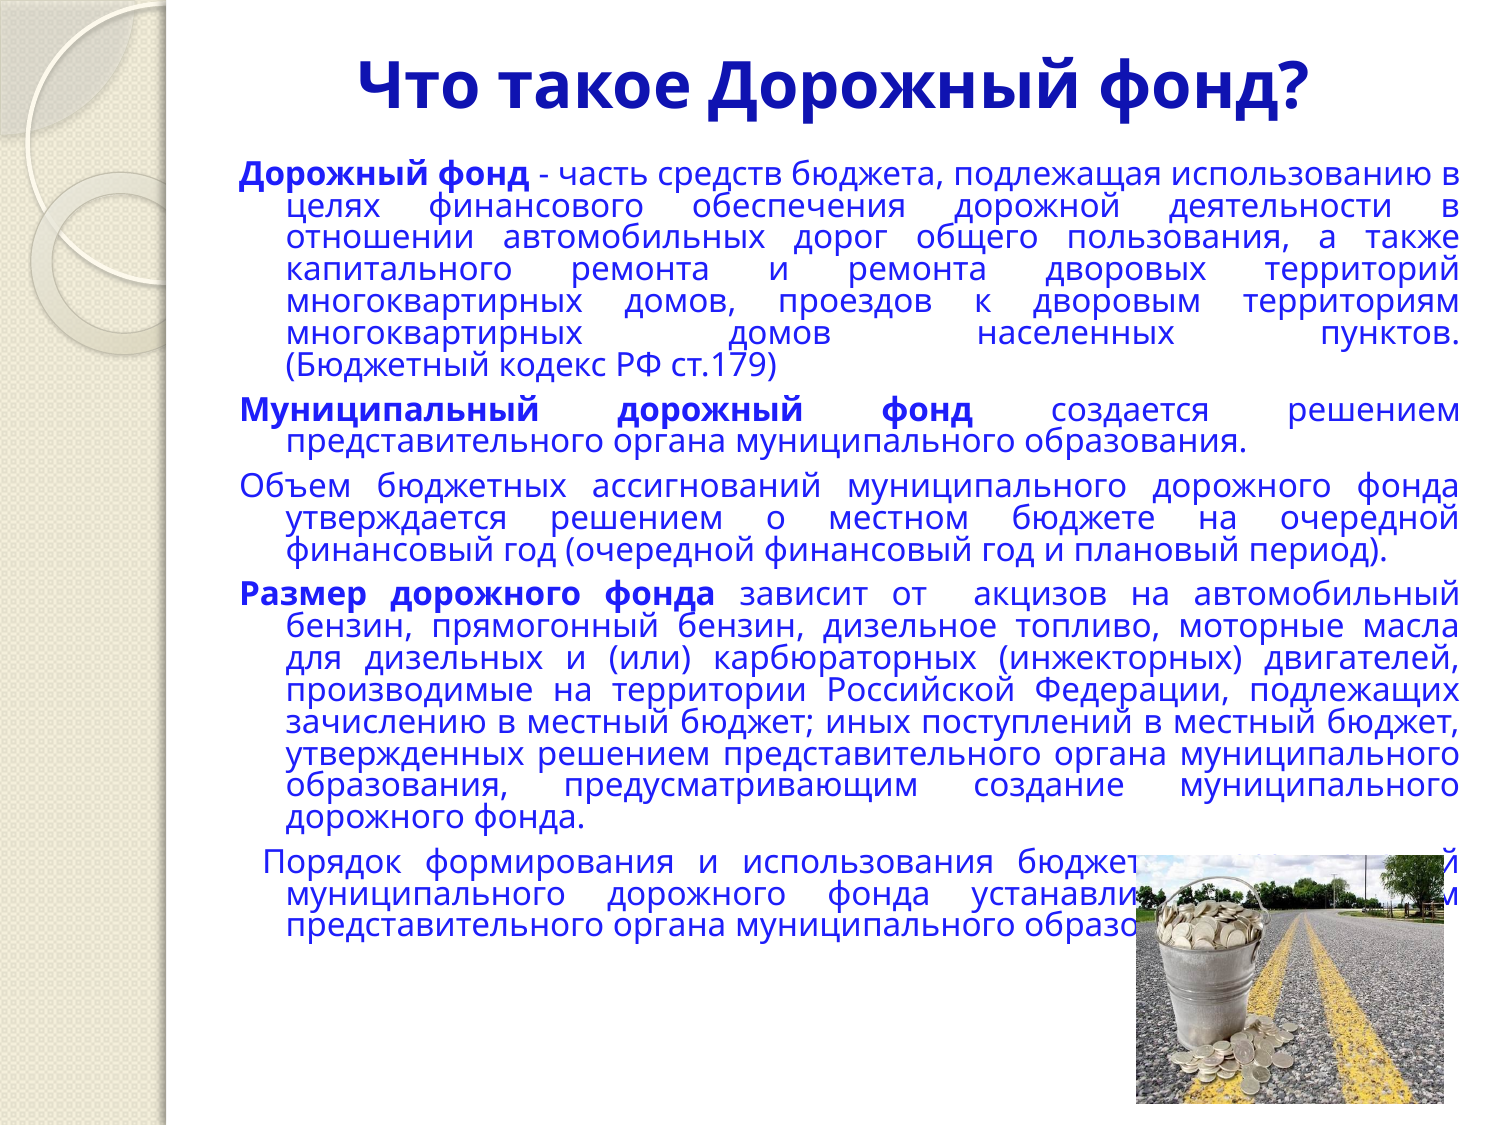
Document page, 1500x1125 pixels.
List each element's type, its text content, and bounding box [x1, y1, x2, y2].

title Что такое Дорожный фонд? [242, 35, 1425, 129]
list Дорожный фонд - часть средств бюджета, подлежащая использованию в целях финансового обеспечения дорожной деятельности в отношении автомобильных дорог общего пользования, а также капитального ремонта и ремонта дворовых территорий многоквартирных домов, проездов к дворовым территориям многоквартирных домов населенных пунктов. (Бюджетный кодекс РФ ст.179) Муниципальный дорожный фонд создается решением представительного органа муниципального образования. Объем бюджетных ассигнований муниципального дорожного фонда утверждается решением о местном бюджете на очередной финансовый год (очередной финансовый год и плановый период). Размер дорожного фонда зависит от акцизов на автомобильный бензин, прямогонный бензин, дизельное топливо, моторные масла для дизельных и (или) карбюраторных (инжекторных) двигателей, производимые на территории Российской Федерации, подлежащих зачислению в местный бюджет; иных поступлений в местный бюджет, утвержденных решением представительного органа муниципального образования, предусматривающим создание муниципального дорожного фонда. Порядок формирования и использования бюджетных ассигнований муниципального дорожного фонда устанавливается решением представительного органа муниципального образования. [210, 152, 1477, 1005]
picture [1136, 855, 1445, 1104]
